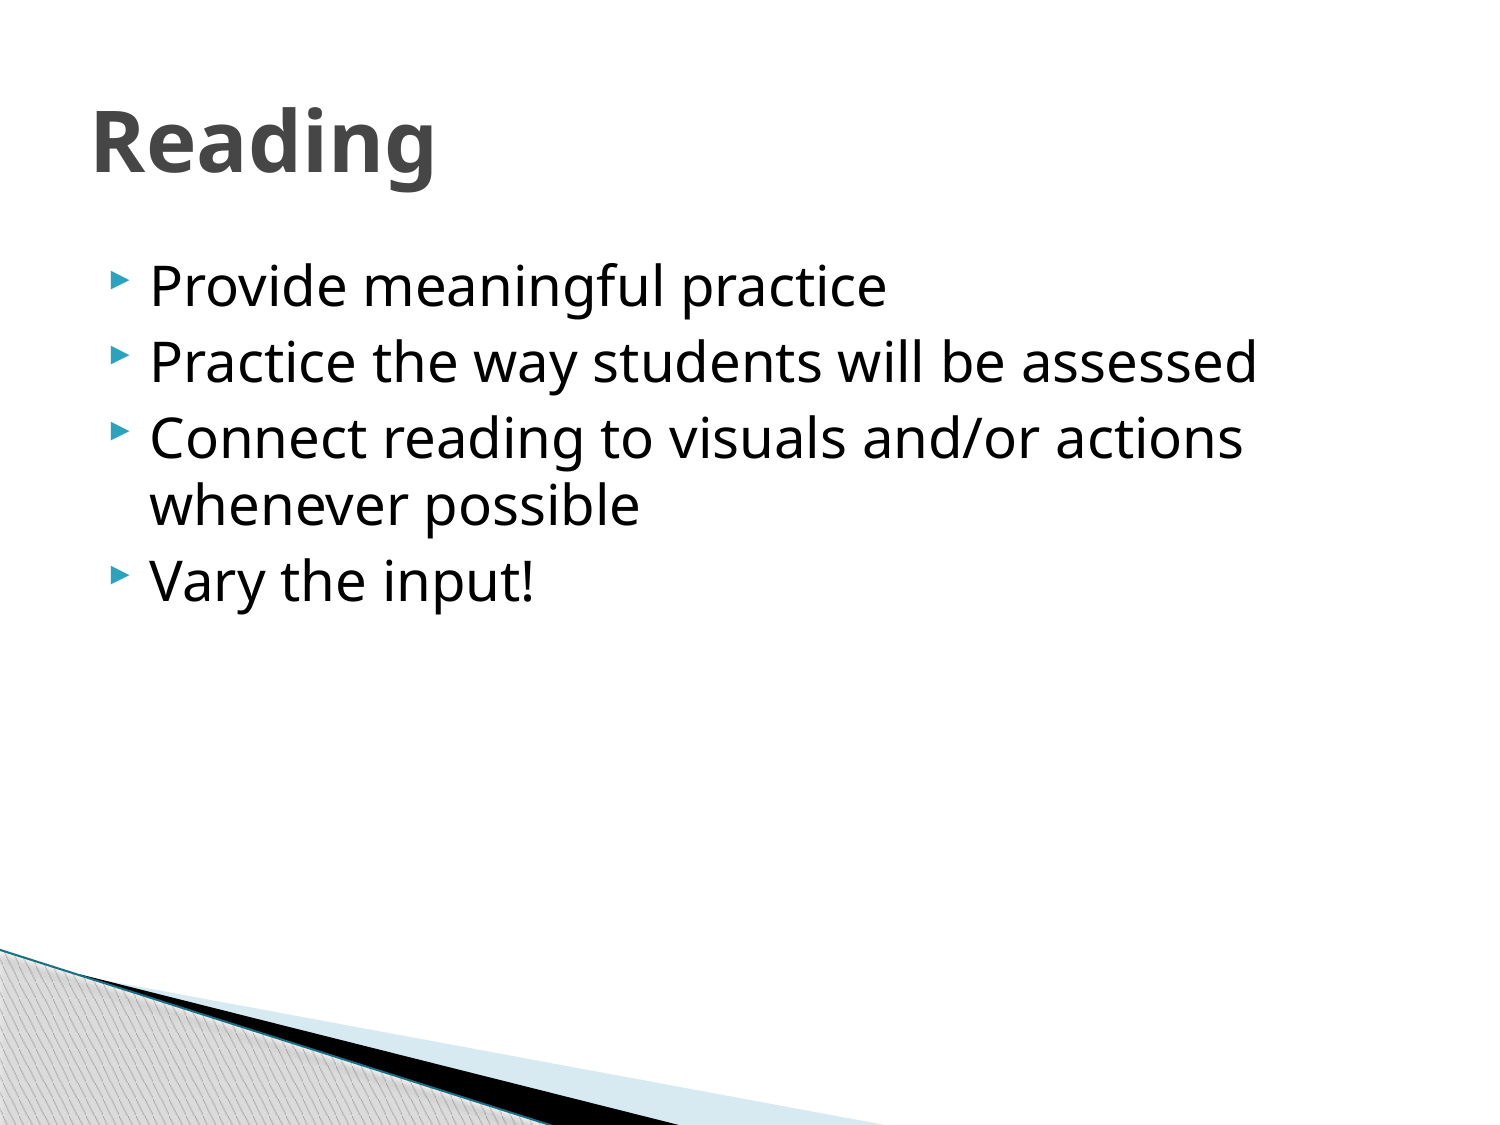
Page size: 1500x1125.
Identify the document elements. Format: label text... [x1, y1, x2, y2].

title Reading [75, 45, 1425, 233]
list Provide meaningful practice Practice the way students will be assessed Connect reading to visuals and/or actions whenever possible Vary the input! [75, 243, 1425, 986]
